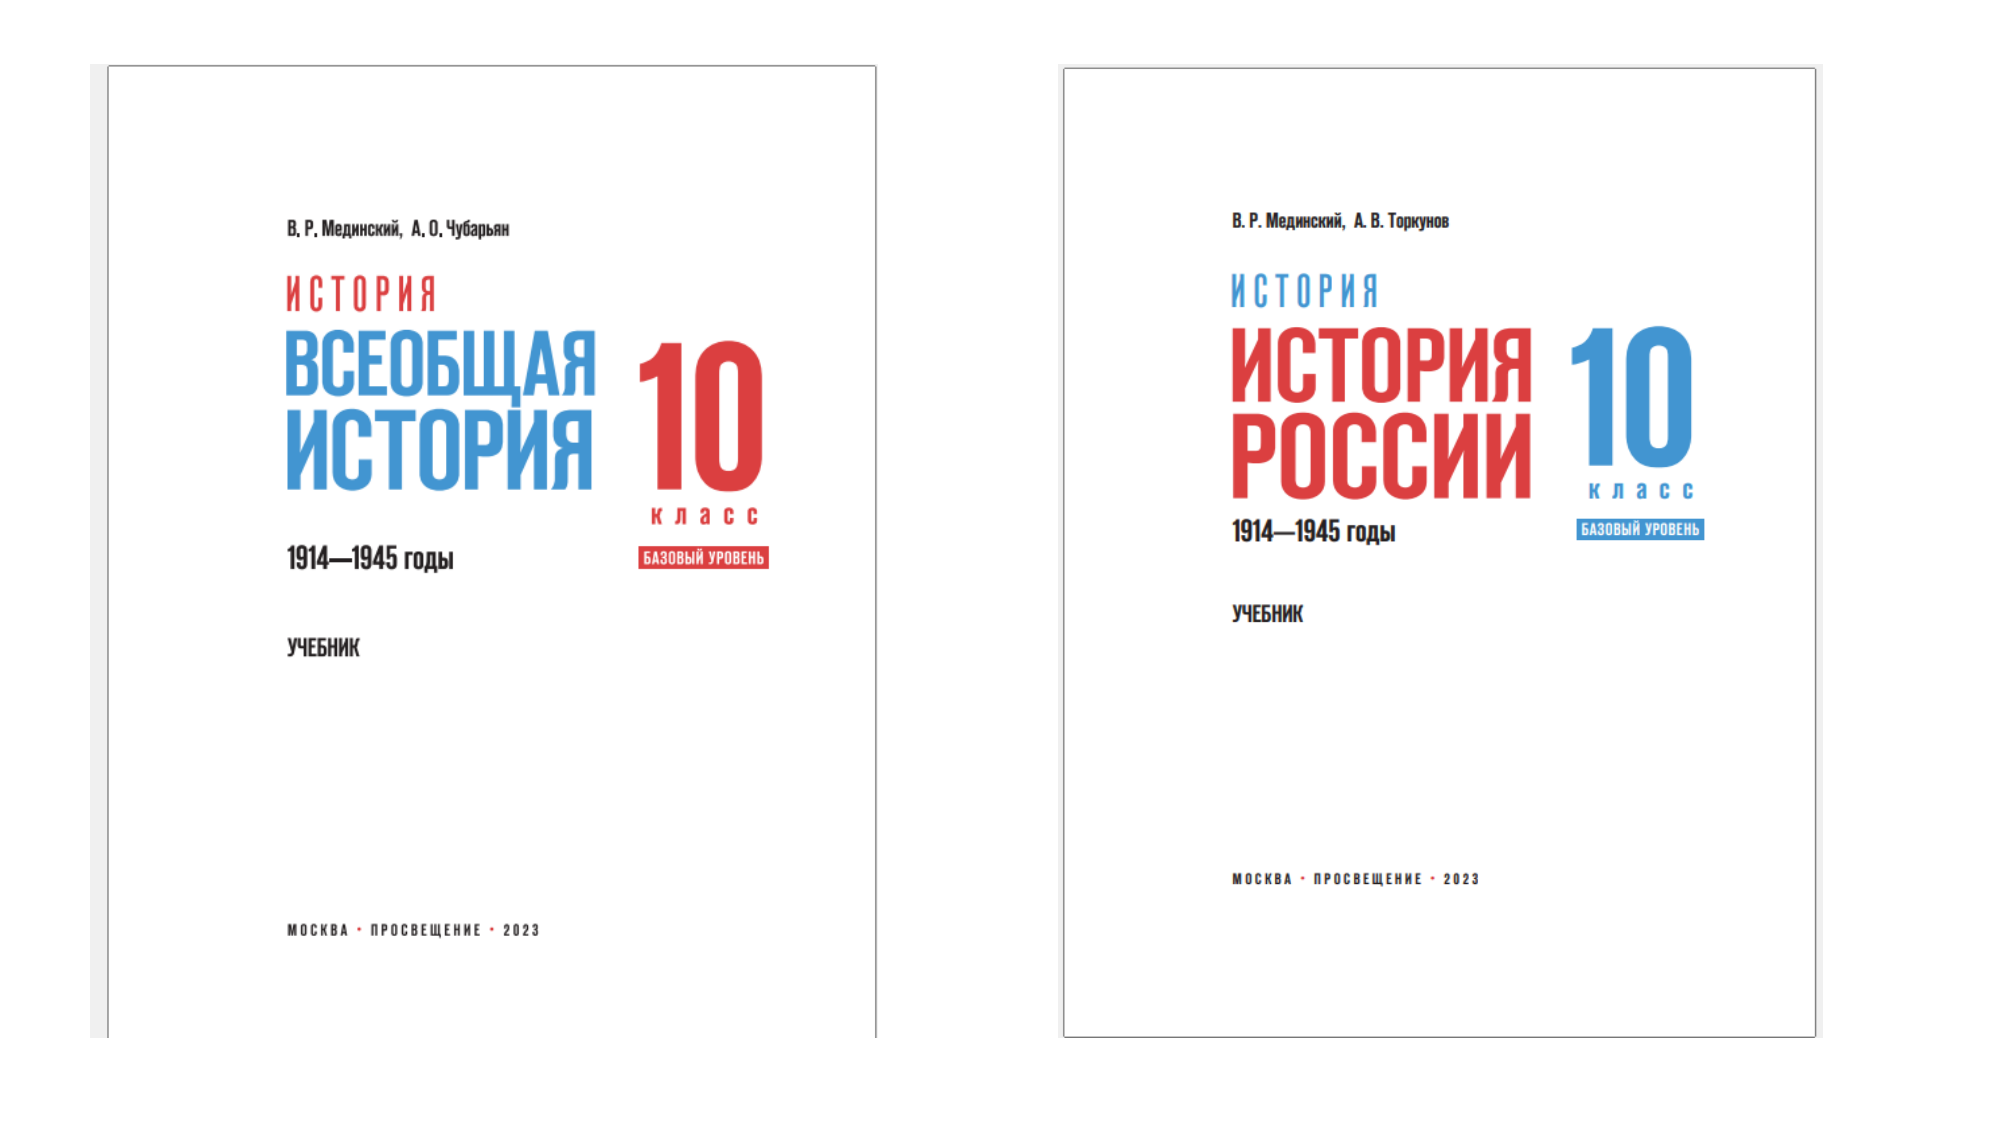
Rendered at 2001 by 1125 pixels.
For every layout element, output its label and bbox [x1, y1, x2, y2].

picture [1058, 64, 1823, 1038]
picture [90, 64, 878, 1038]
